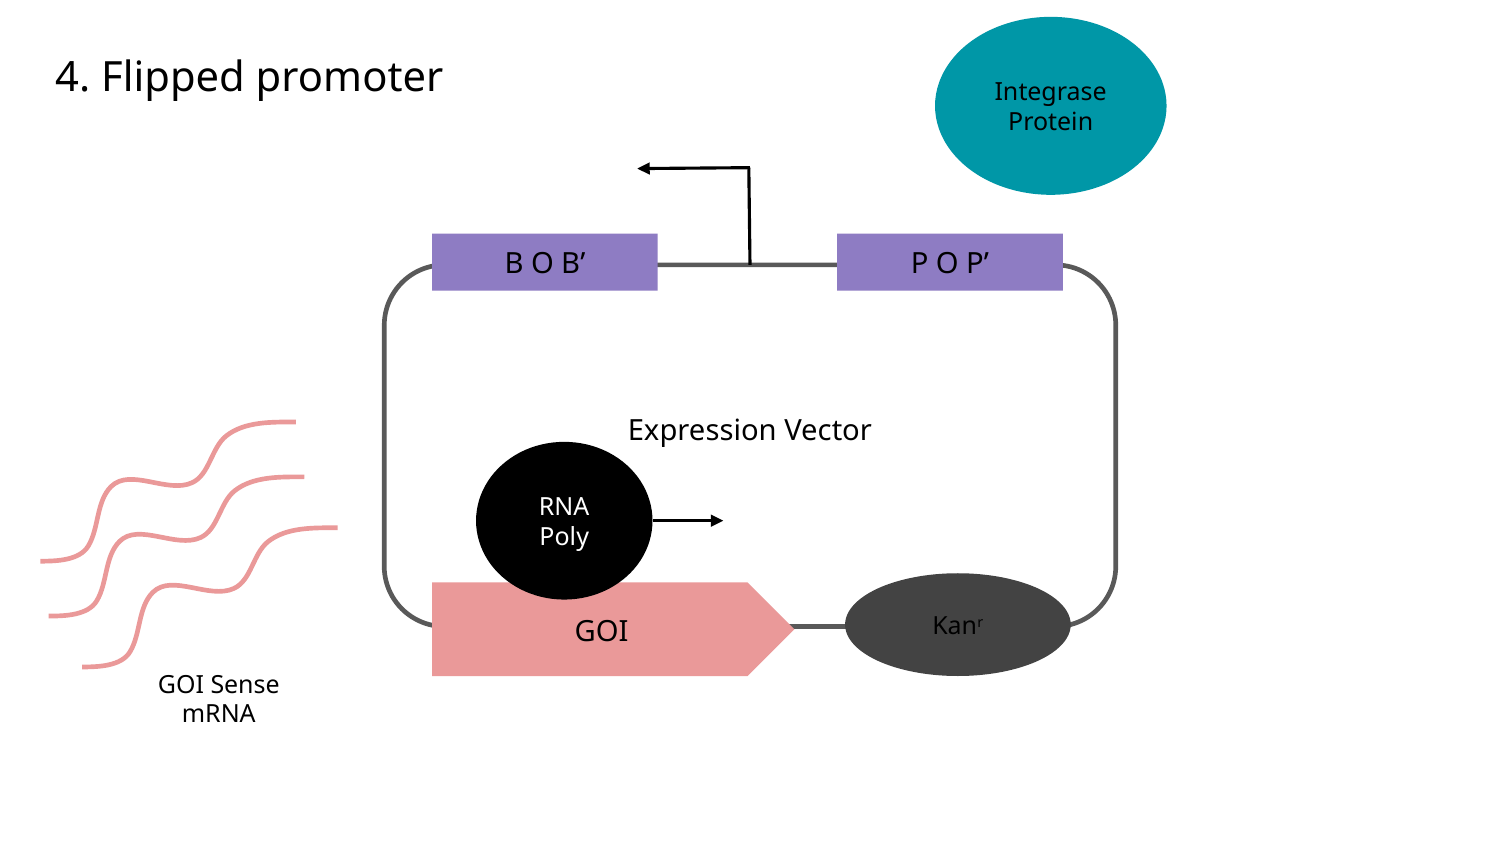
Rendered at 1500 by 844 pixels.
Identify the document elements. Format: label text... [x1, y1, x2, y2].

text_box Integrase Protein [935, 16, 1167, 195]
text_box 4. Flipped promoter [40, 34, 909, 129]
text_box RNA Poly [476, 441, 653, 600]
text_box P O P’ [837, 233, 1063, 291]
text_box Expression Vector [384, 264, 1116, 627]
text_box B O B’ [432, 233, 658, 291]
text_box Kanr [845, 573, 1071, 677]
text_box GOI [432, 582, 795, 677]
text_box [39, 421, 338, 738]
